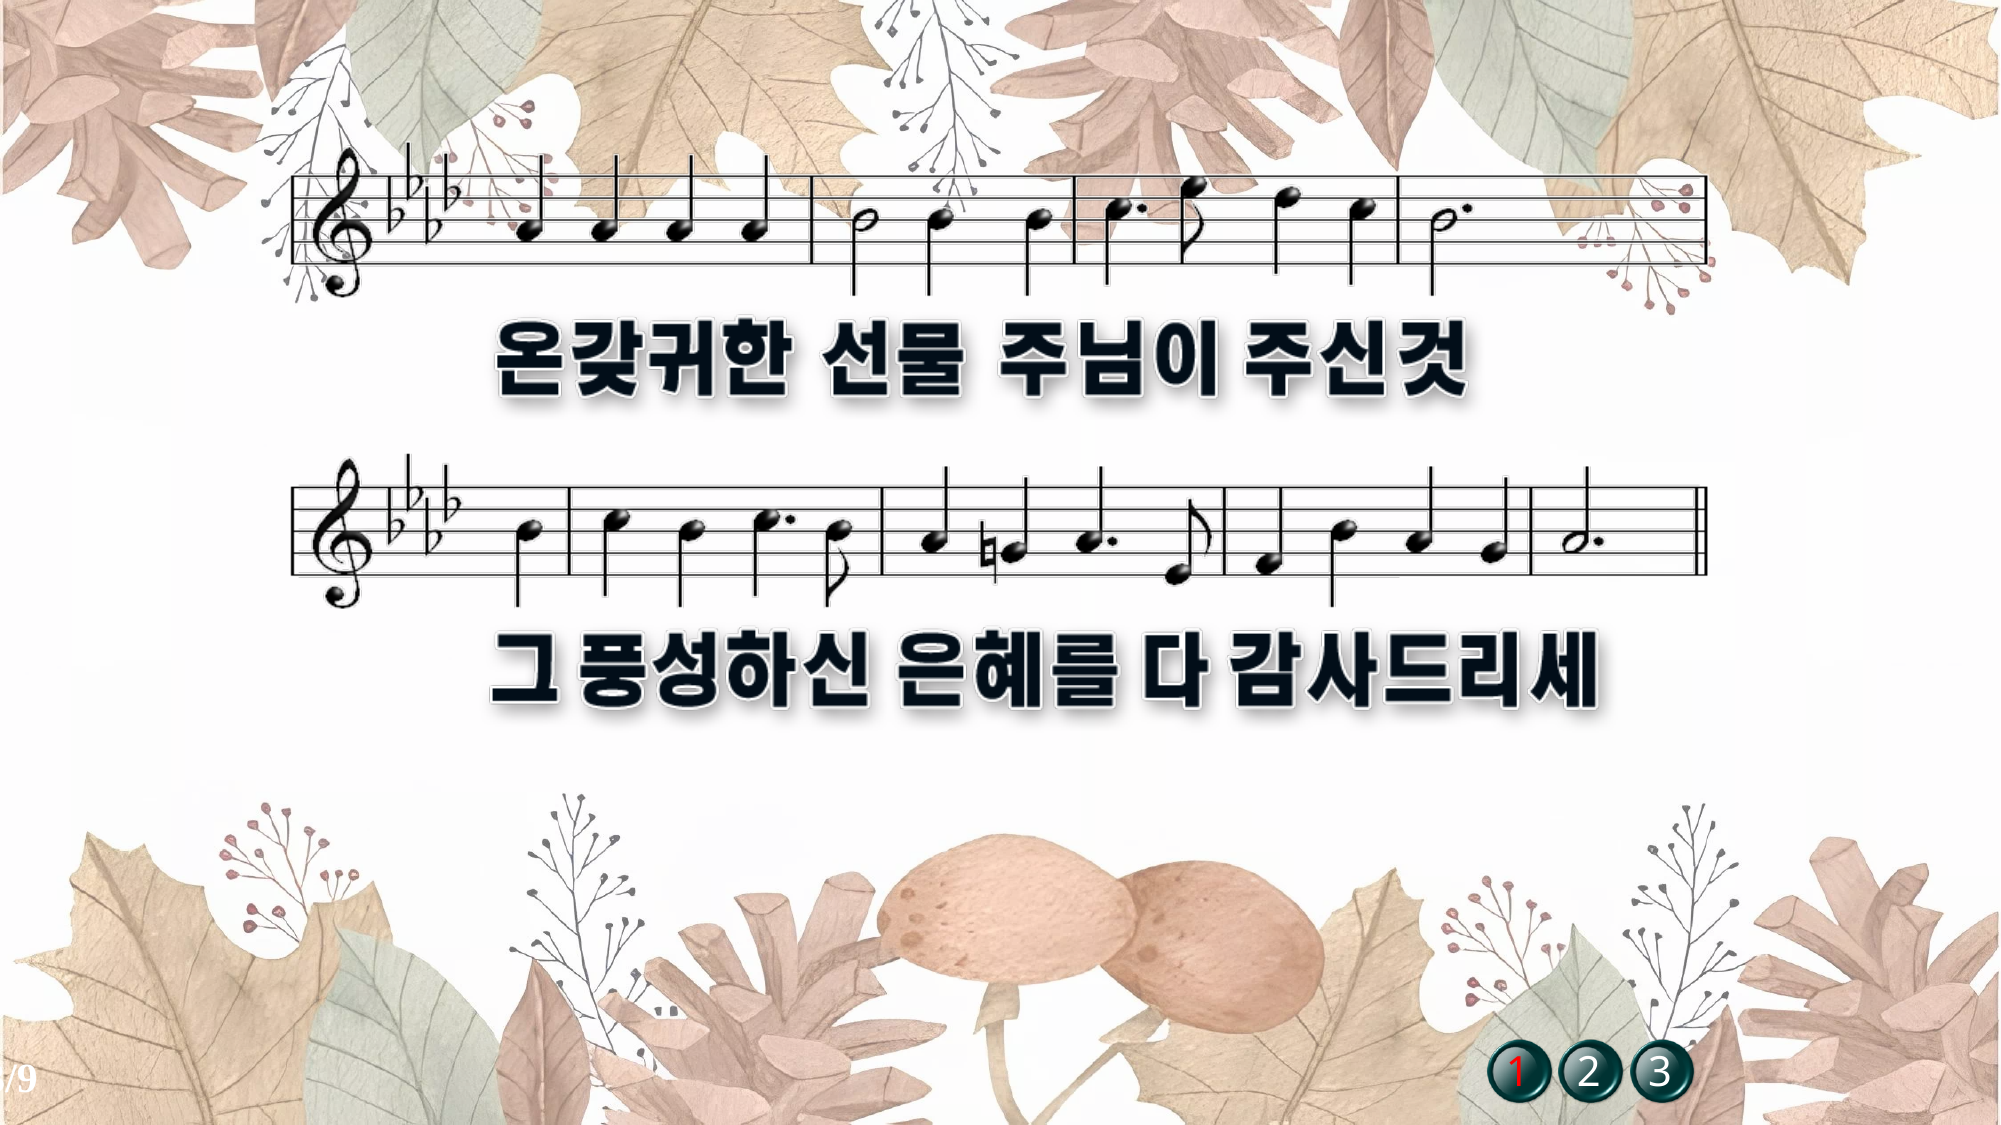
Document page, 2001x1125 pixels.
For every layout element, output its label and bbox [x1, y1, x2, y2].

text_box [1627, 1035, 1697, 1106]
text_box [1484, 1035, 1555, 1106]
picture [0, 0, 2001, 1125]
text_box [1555, 1035, 1626, 1106]
